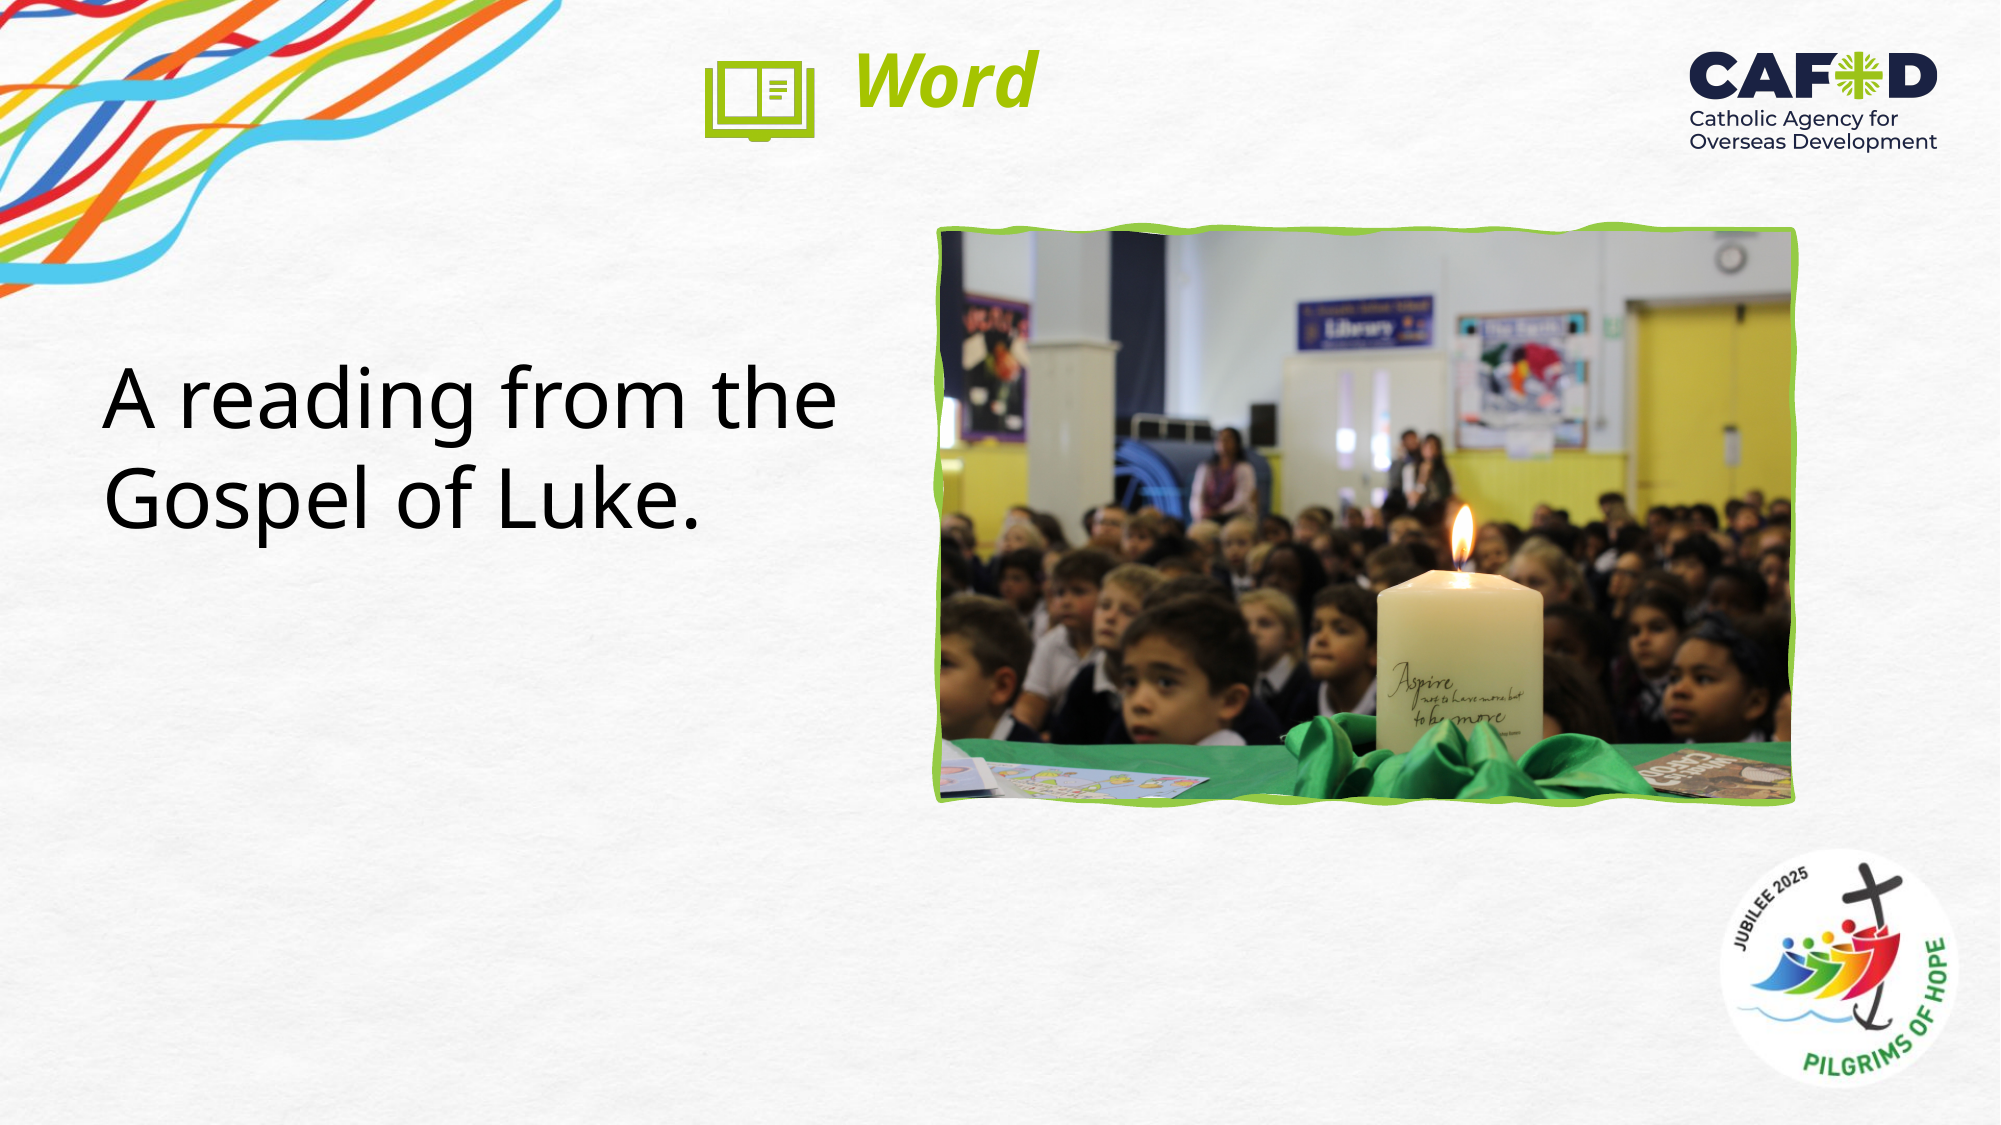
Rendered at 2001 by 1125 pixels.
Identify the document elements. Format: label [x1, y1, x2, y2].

picture [940, 231, 1792, 799]
list [0, 0, 2000, 1125]
picture [700, 41, 819, 161]
picture [1650, 34, 1977, 170]
